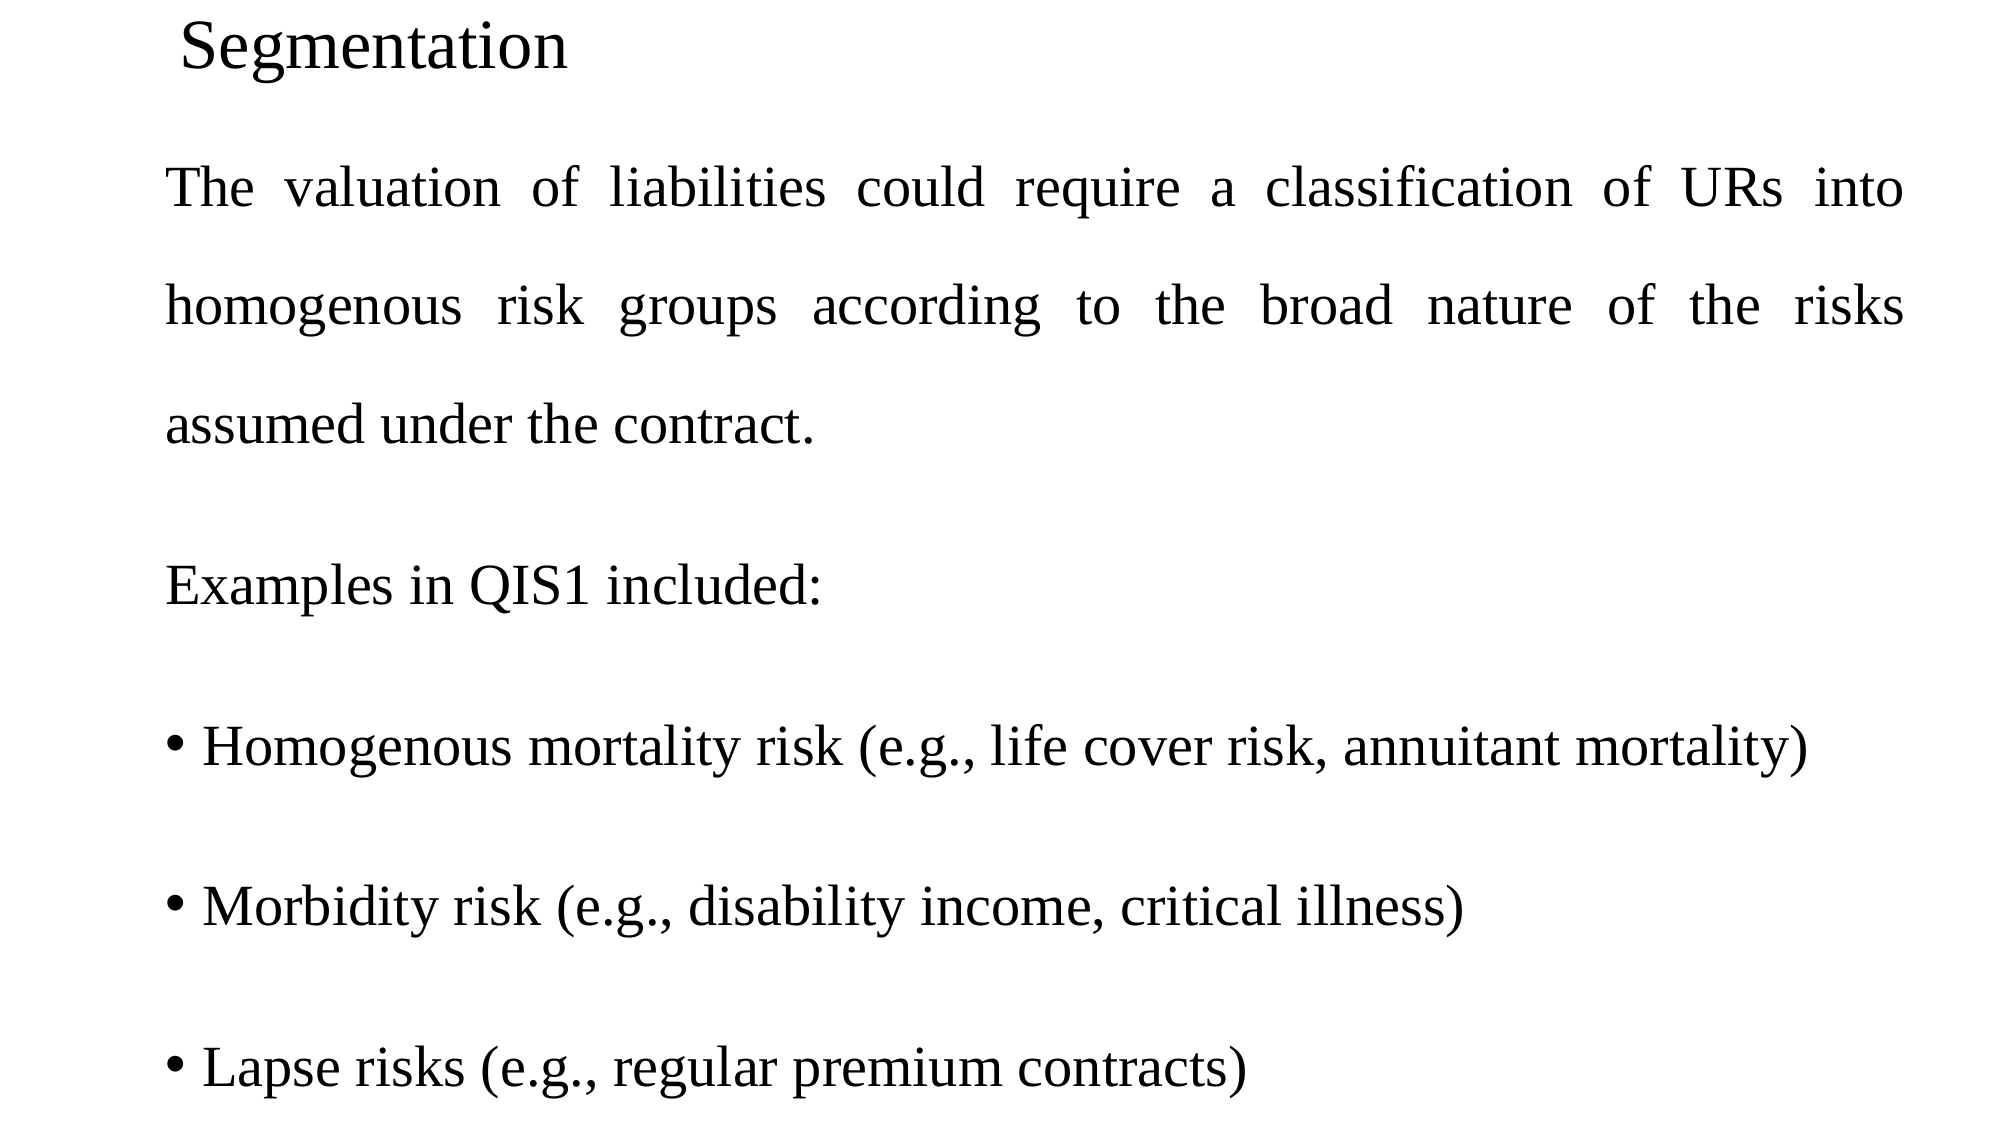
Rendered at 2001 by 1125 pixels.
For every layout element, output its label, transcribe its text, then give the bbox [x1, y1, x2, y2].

list The valuation of liabilities could require a classification of URs into homogenous risk groups according to the broad nature of the risks assumed under the contract. Examples in QIS1 included: Homogenous mortality risk (e.g., life cover risk, annuitant mortality) Morbidity risk (e.g., disability income, critical illness) Lapse risks (e.g., regular premium contracts) Profit-Sharing / non-profit-sharing business Guaranteed / nonguaranteed business Segmentation may also be driven by local factors, such as the tax treatment of business. [150, 91, 1922, 1115]
title Segmentation [164, 0, 1835, 91]
